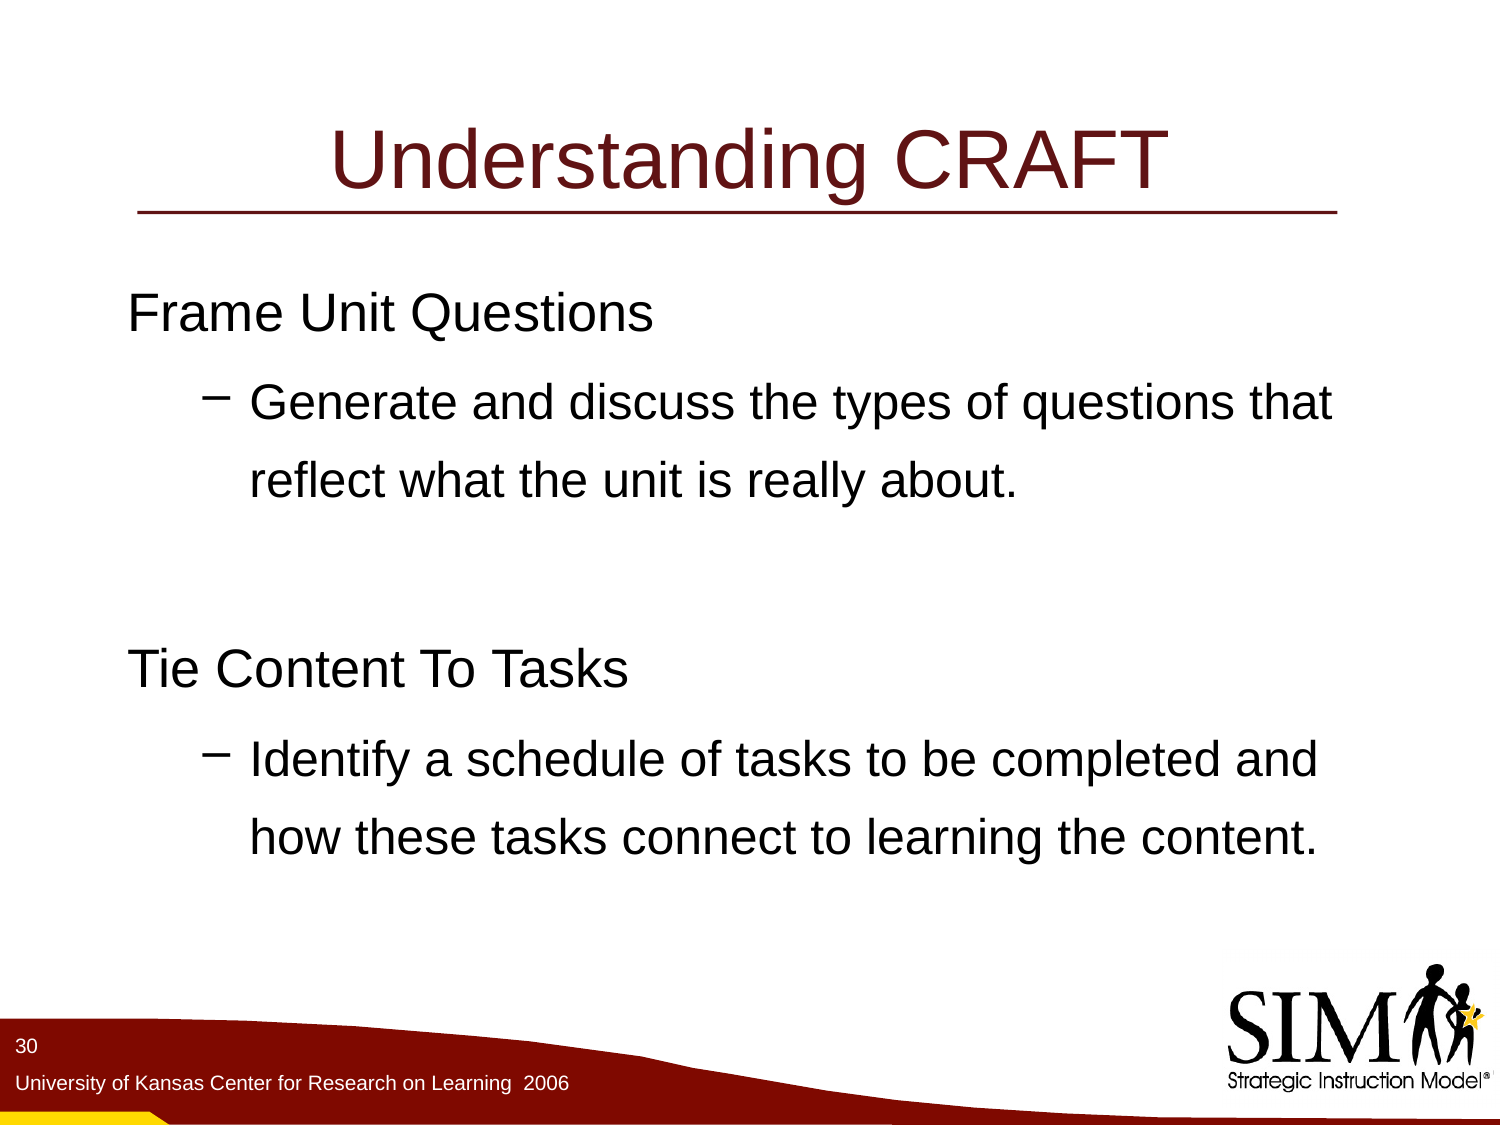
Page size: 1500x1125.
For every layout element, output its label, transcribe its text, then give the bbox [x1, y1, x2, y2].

slide_number 30 [0, 1024, 313, 1062]
picture [1222, 949, 1500, 1108]
footer University of Kansas Center for Research on Learning 2006 [0, 1062, 626, 1101]
list Frame Unit Questions Generate and discuss the types of questions that reflect what the unit is really about. Tie Content To Tasks Identify a schedule of tasks to be completed and how these tasks connect to learning the content. [112, 249, 1388, 901]
title Understanding CRAFT [112, 74, 1388, 213]
